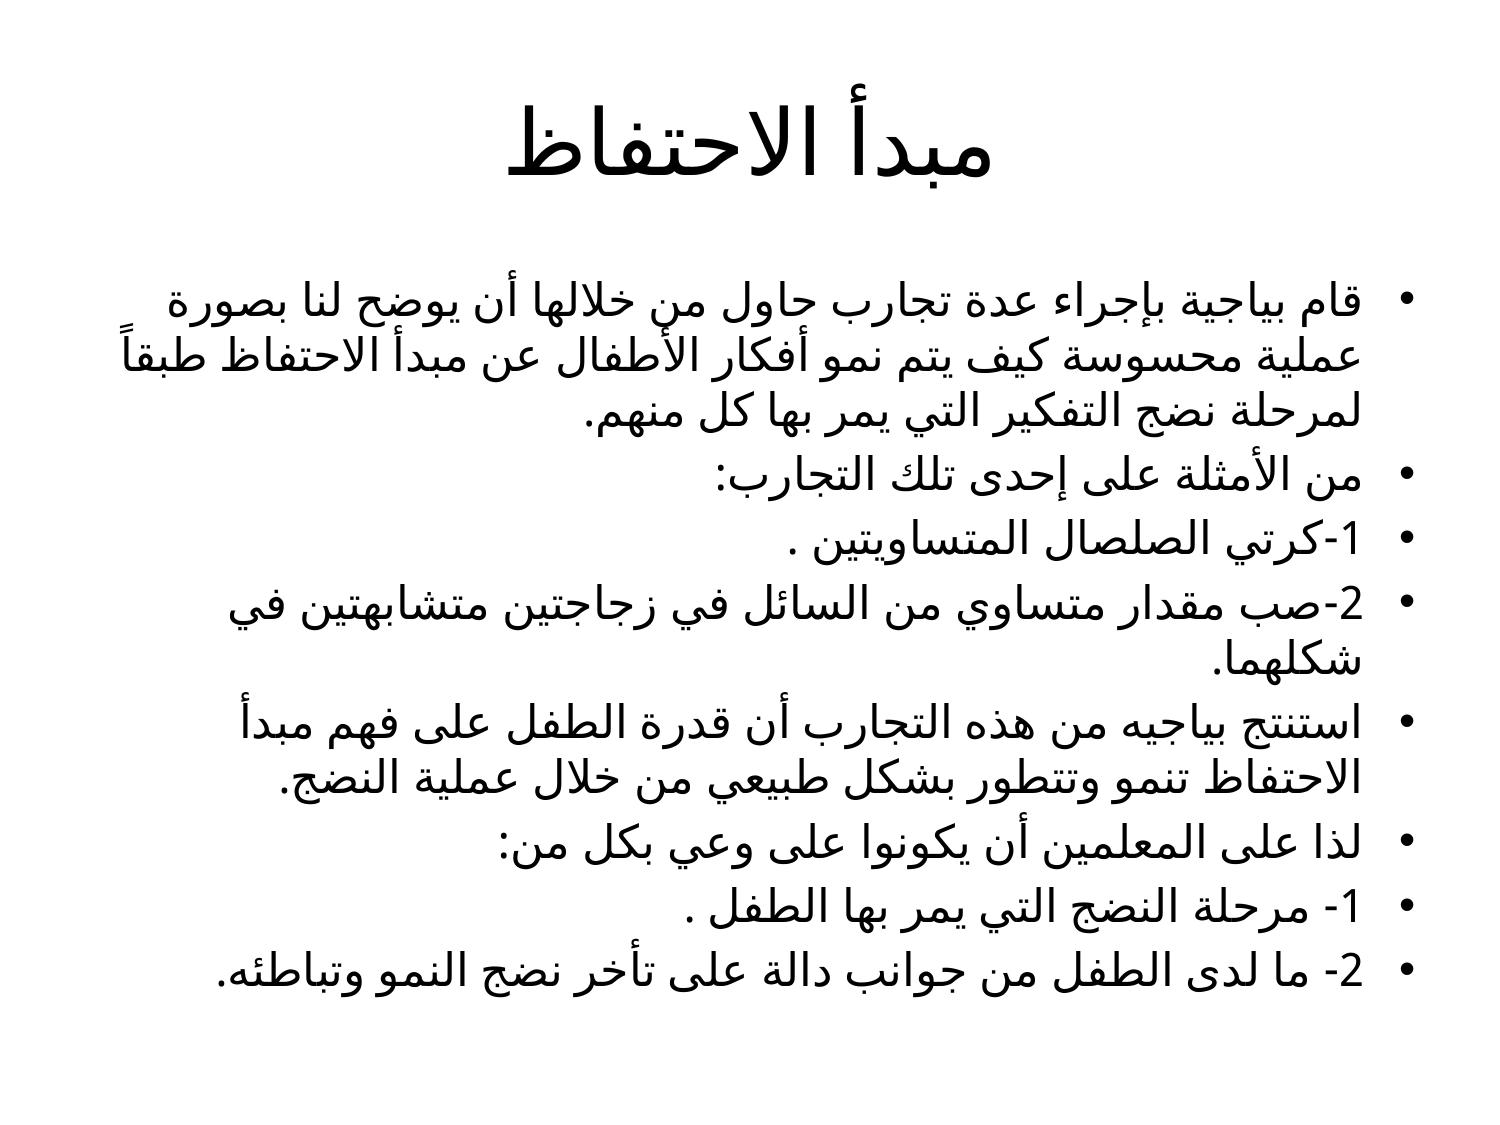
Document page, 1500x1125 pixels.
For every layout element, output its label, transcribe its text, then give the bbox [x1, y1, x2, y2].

title مبدأ الاحتفاظ [75, 45, 1425, 233]
list قام بياجية بإجراء عدة تجارب حاول من خلالها أن يوضح لنا بصورة عملية محسوسة كيف يتم نمو أفكار الأطفال عن مبدأ الاحتفاظ طبقاً لمرحلة نضج التفكير التي يمر بها كل منهم. من الأمثلة على إحدى تلك التجارب: 1-كرتي الصلصال المتساويتين . 2-صب مقدار متساوي من السائل في زجاجتين متشابهتين في شكلهما. استنتج بياجيه من هذه التجارب أن قدرة الطفل على فهم مبدأ الاحتفاظ تنمو وتتطور بشكل طبيعي من خلال عملية النضج. لذا على المعلمين أن يكونوا على وعي بكل من: 1- مرحلة النضج التي يمر بها الطفل . 2- ما لدى الطفل من جوانب دالة على تأخر نضج النمو وتباطئه. [75, 262, 1425, 1005]
